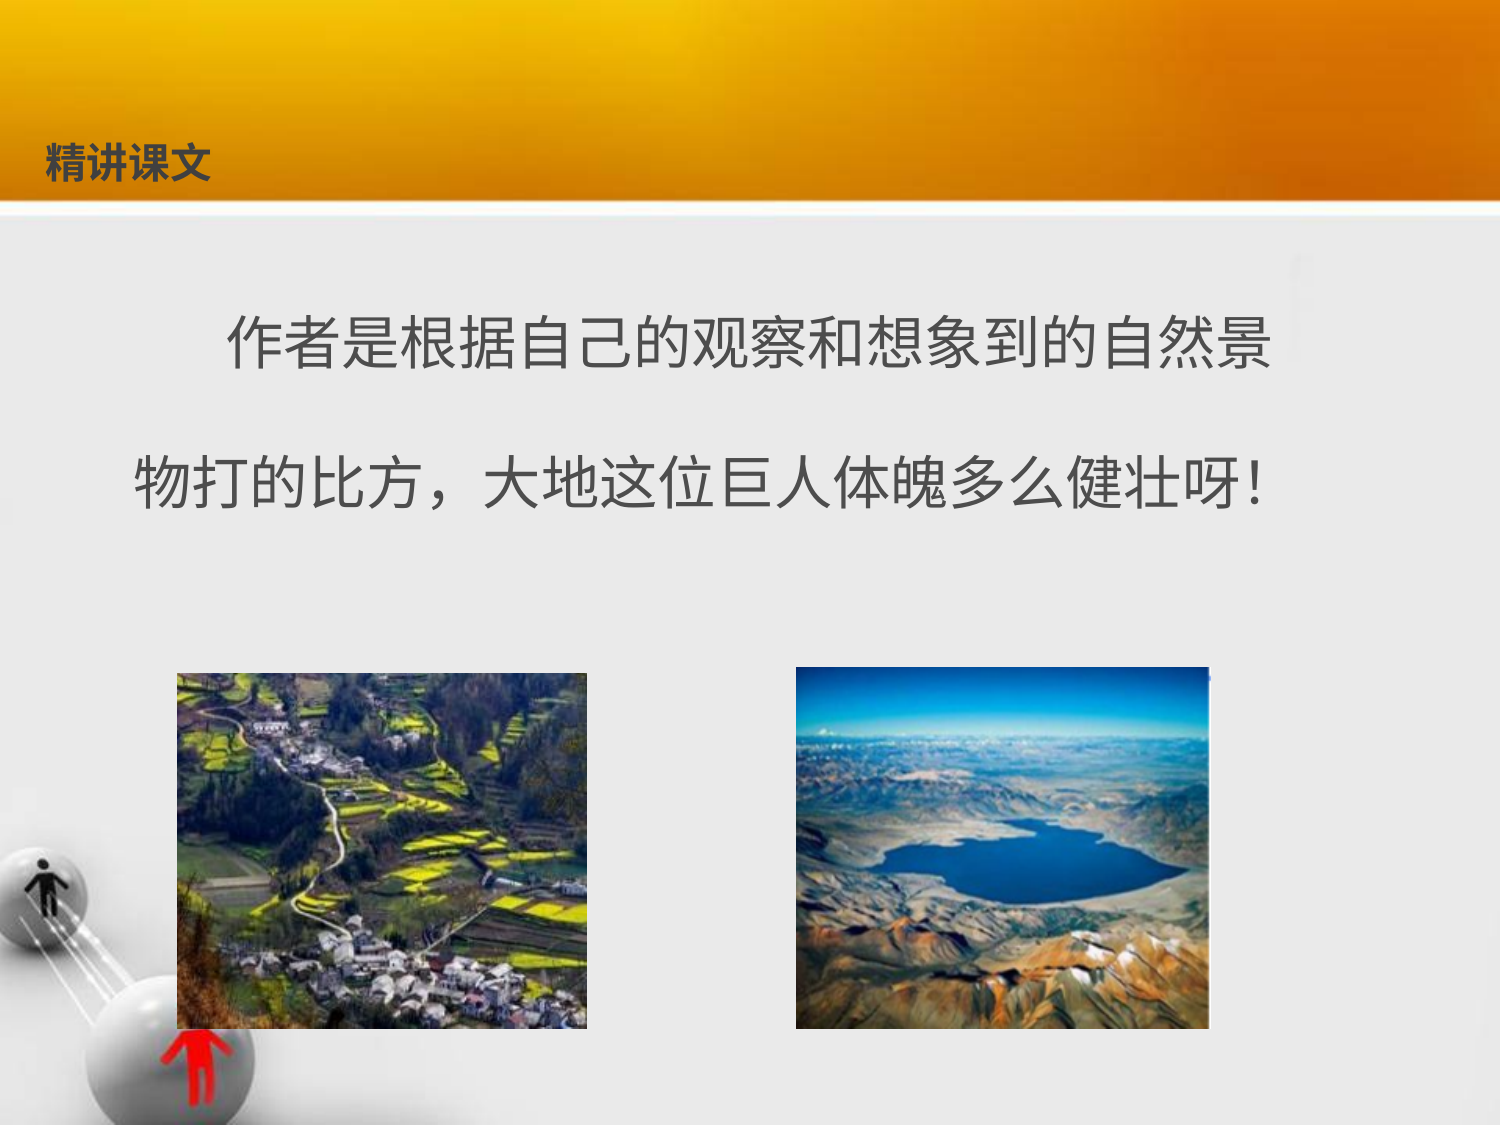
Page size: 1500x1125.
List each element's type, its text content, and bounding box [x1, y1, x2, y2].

text_box 精讲课文 [30, 129, 228, 195]
text_box 作者是根据自己的观察和想象到的自然景物打的比方，大地这位巨人体魄多么健壮呀！ [118, 228, 1321, 524]
picture [0, 0, 1500, 1125]
